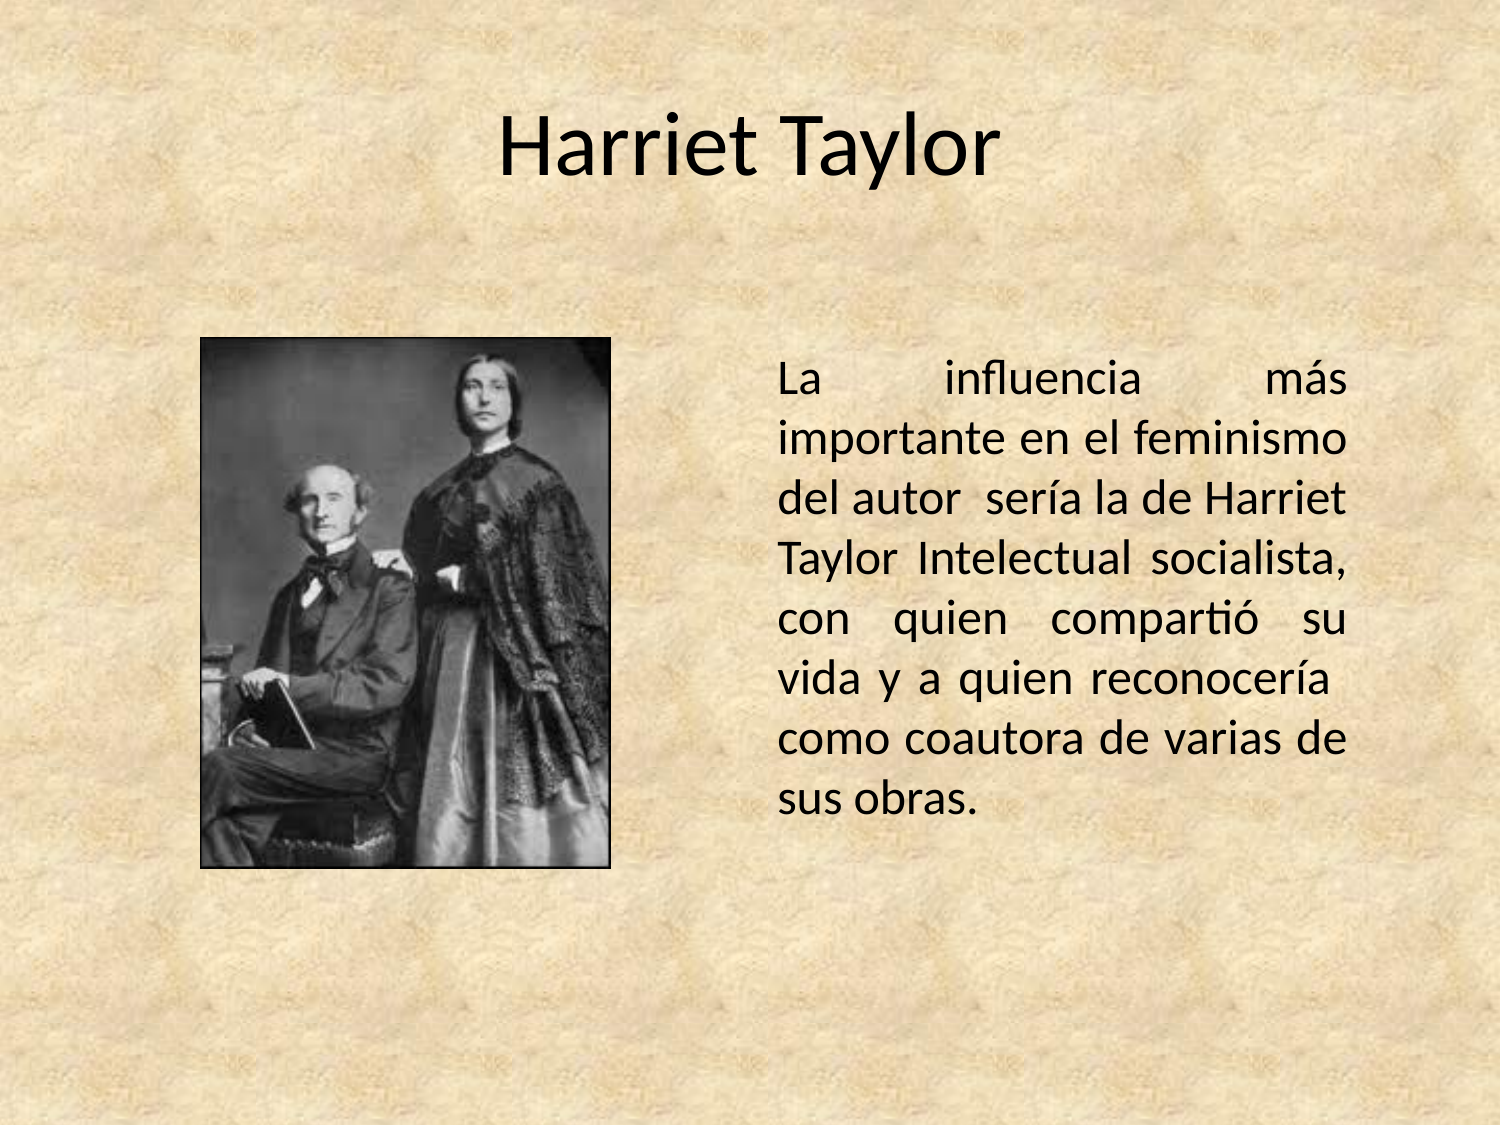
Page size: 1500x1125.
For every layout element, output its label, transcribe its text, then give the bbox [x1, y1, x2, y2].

text_box La influencia más importante en el feminismo del autor sería la de Harriet Taylor Intelectual socialista, con quien compartió su vida y a quien reconocería como coautora de varias de sus obras. [762, 337, 1363, 833]
picture [0, 0, 1500, 1125]
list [199, 337, 611, 869]
title Harriet Taylor [75, 45, 1425, 233]
